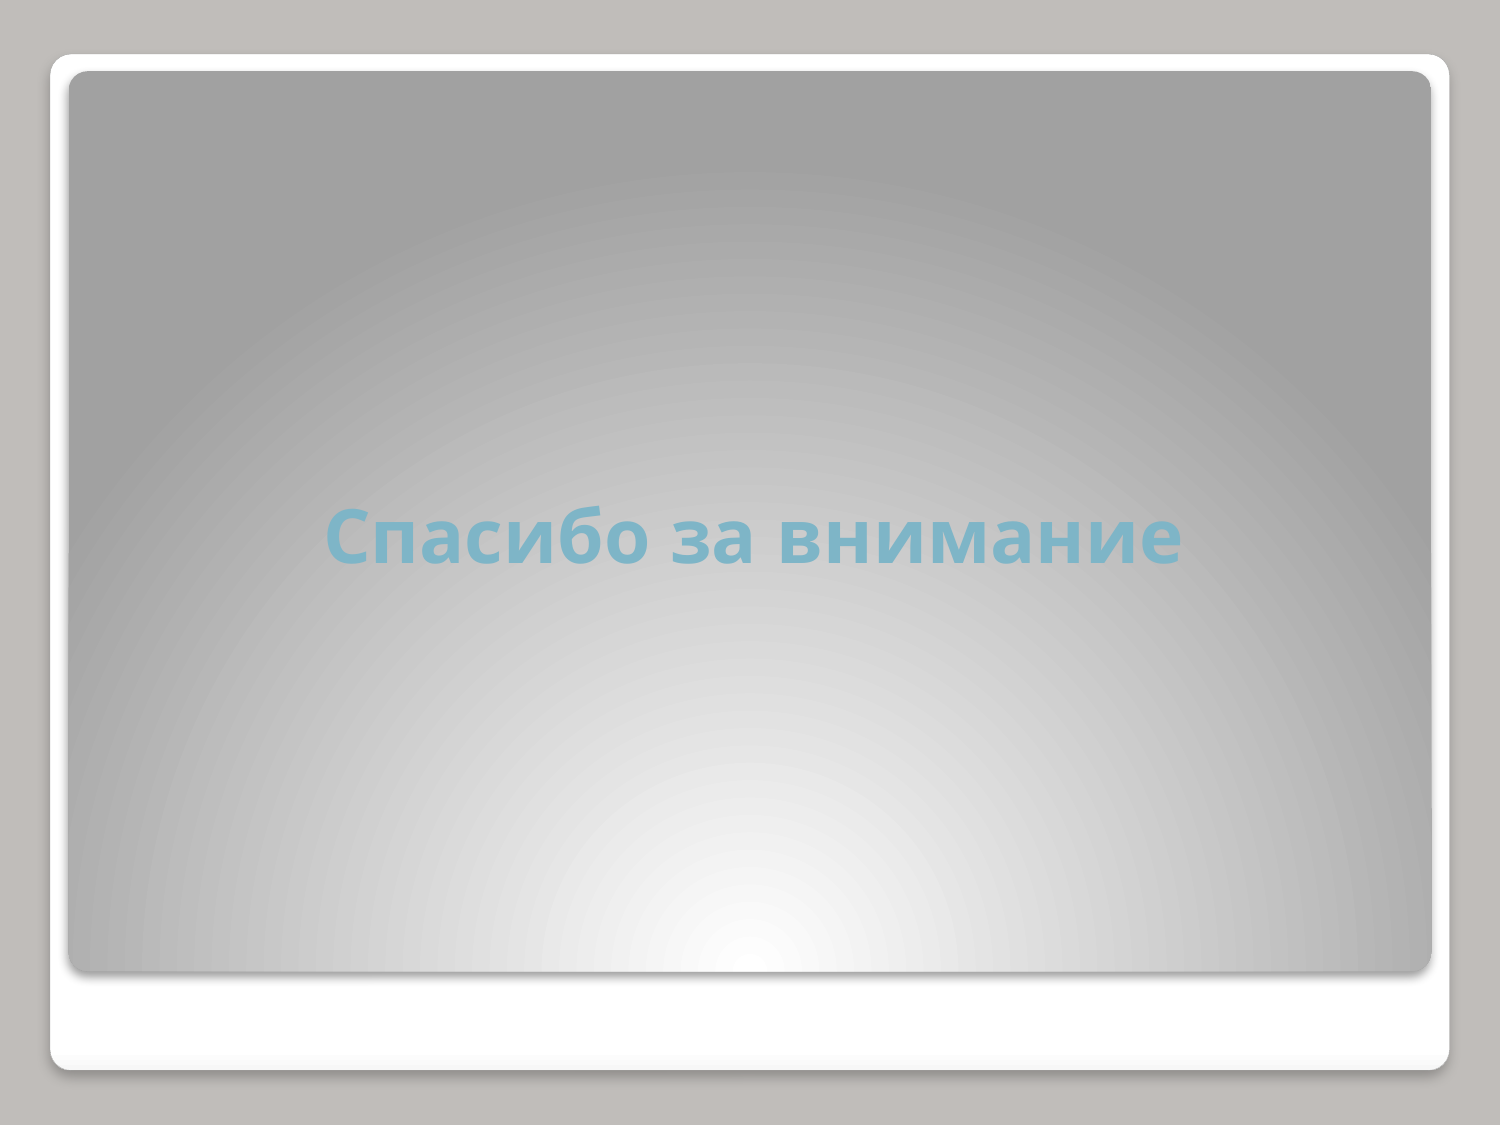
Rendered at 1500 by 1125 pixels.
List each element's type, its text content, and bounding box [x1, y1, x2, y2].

title Спасибо за внимание [82, 187, 1425, 586]
